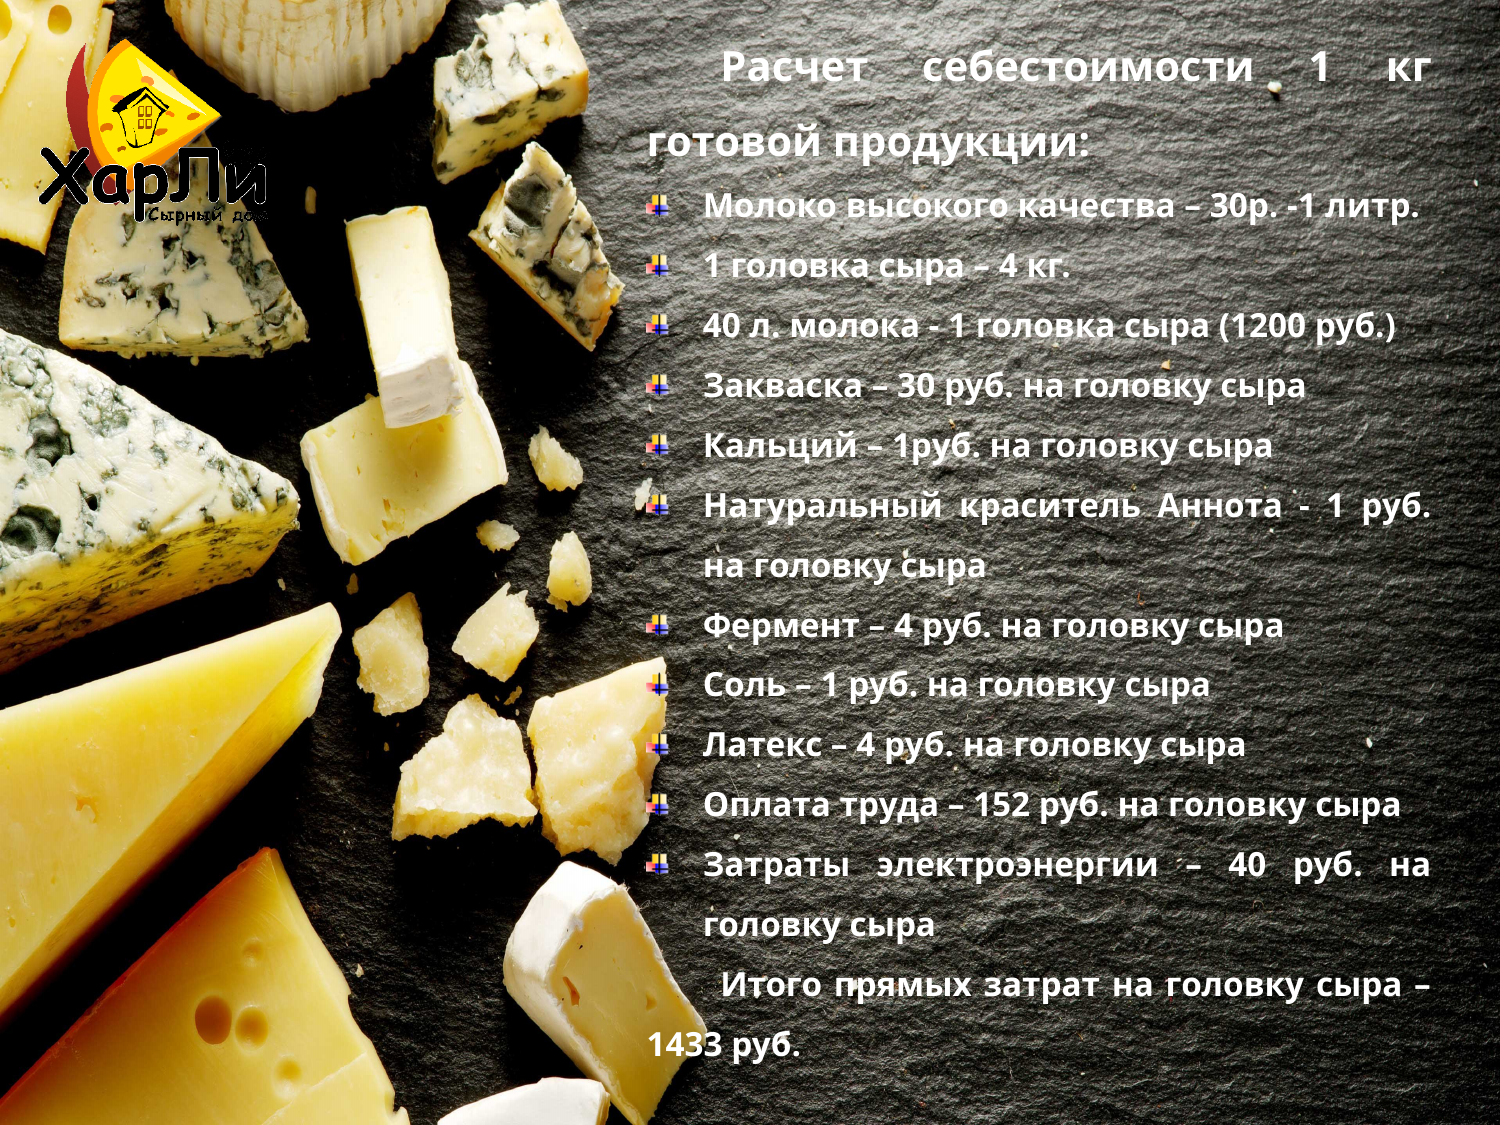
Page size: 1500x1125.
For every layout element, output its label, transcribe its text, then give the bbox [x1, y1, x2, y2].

picture [0, 0, 1500, 1125]
text_box Расчет себестоимости 1 кг готовой продукции: Молоко высокого качества – 30р. -1 литр. 1 головка сыра – 4 кг. 40 л. молока - 1 головка сыра (1200 руб.) Закваска – 30 руб. на головку сыра Кальций – 1руб. на головку сыра Натуральный краситель Аннота - 1 руб. на головку сыра Фермент – 4 руб. на головку сыра Соль – 1 руб. на головку сыра Латекс – 4 руб. на головку сыра Оплата труда – 152 руб. на головку сыра Затраты электроэнергии – 40 руб. на головку сыра Итого прямых затрат на головку сыра – 1433 руб. [631, 7, 1447, 1071]
